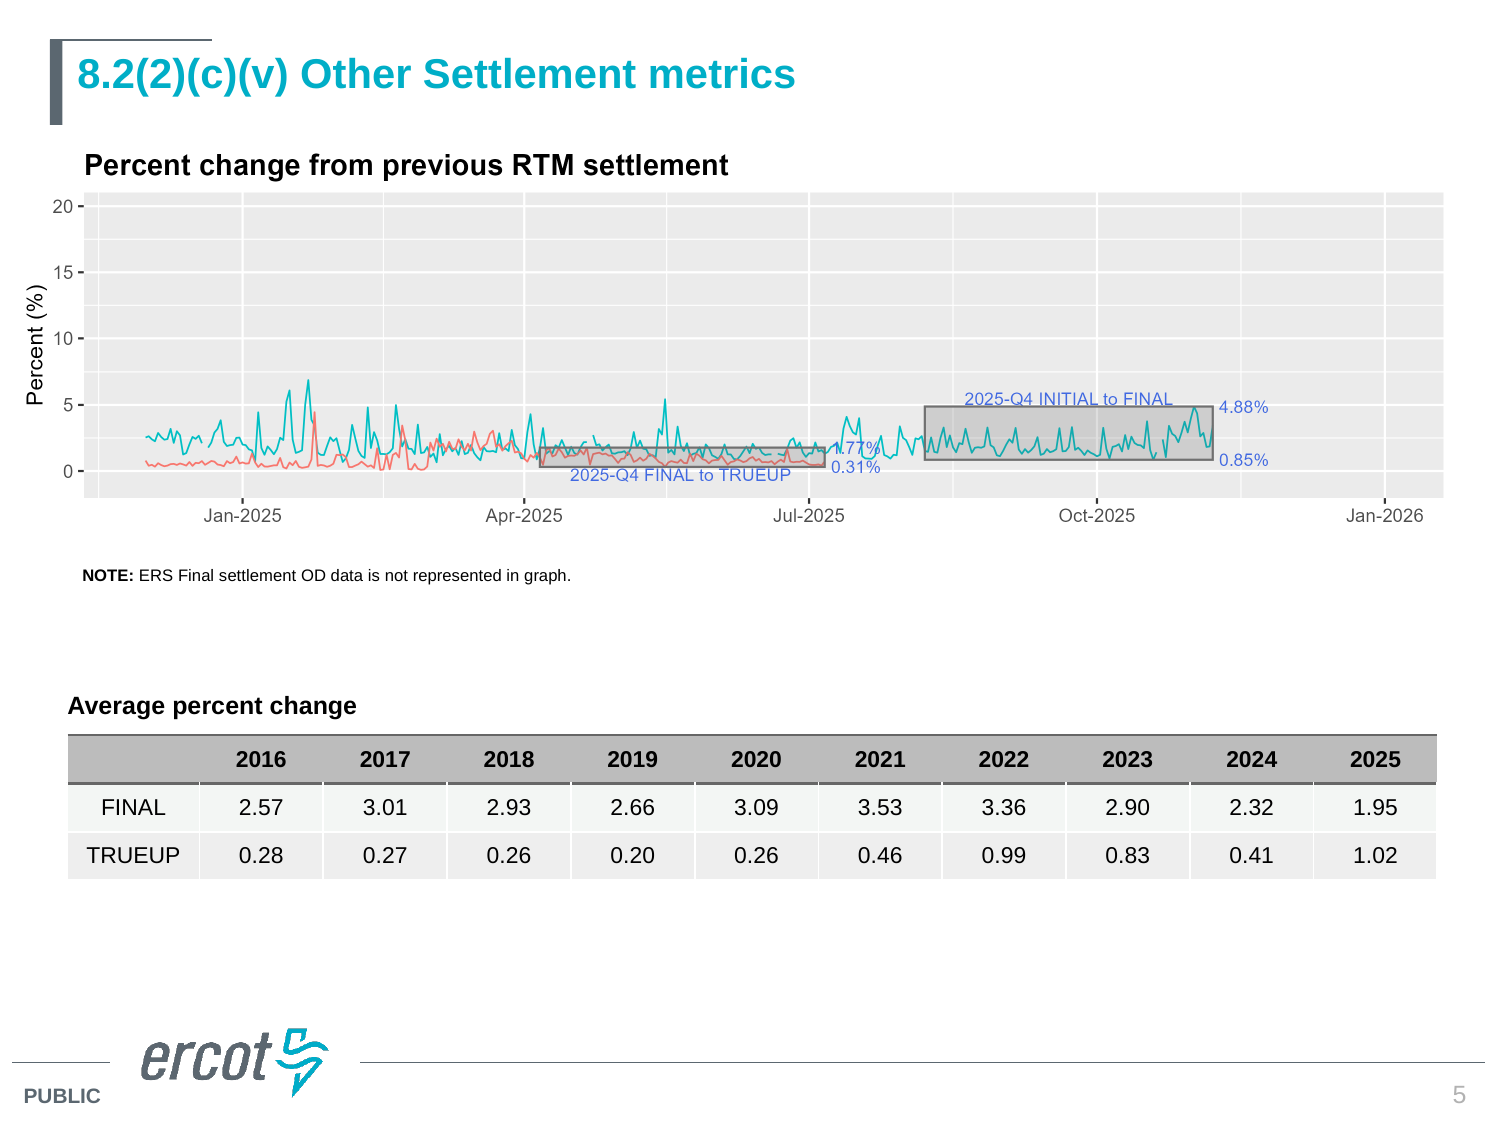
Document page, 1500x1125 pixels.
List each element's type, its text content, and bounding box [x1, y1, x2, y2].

table_header 2017 [323, 736, 447, 782]
table_cell 3.09 [696, 785, 818, 831]
table_header [68, 736, 200, 782]
text_box Average percent change [24, 682, 400, 728]
table_cell 0.20 [572, 833, 694, 879]
table_cell 0.27 [324, 833, 446, 879]
table_cell 0.41 [1191, 833, 1313, 879]
table_header 2016 [200, 736, 323, 782]
table_header 2020 [695, 736, 818, 782]
table_cell 1.95 [1314, 785, 1436, 831]
table_cell 1.02 [1314, 833, 1436, 879]
table_header 2023 [1066, 736, 1190, 782]
table_header 2024 [1190, 736, 1314, 782]
table_cell 2.90 [1067, 785, 1189, 831]
table_cell 0.26 [696, 833, 818, 879]
table_cell 0.99 [943, 833, 1065, 879]
picture [137, 1024, 332, 1100]
table_cell 2.93 [448, 785, 570, 831]
table_cell 3.36 [943, 785, 1065, 831]
table_cell 2.57 [200, 785, 322, 831]
table_header 2021 [818, 736, 942, 782]
table_cell 2.66 [572, 785, 694, 831]
table_cell 3.53 [819, 785, 941, 831]
table_header 2022 [942, 736, 1066, 782]
table_header 2025 [1314, 736, 1437, 782]
table_cell 2.32 [1191, 785, 1313, 831]
table_cell 3.01 [324, 785, 446, 831]
slide_number 5 [1437, 1076, 1475, 1112]
table_header 2019 [571, 736, 695, 782]
table_cell FINAL [68, 785, 199, 831]
table_cell 0.83 [1067, 833, 1189, 879]
table_header 2018 [447, 736, 571, 782]
text_box NOTE: ERS Final settlement OD data is not represented in graph. [67, 571, 605, 593]
table_cell 0.46 [819, 833, 941, 879]
table_cell TRUEUP [68, 833, 199, 879]
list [14, 142, 1456, 563]
table_cell 0.28 [200, 833, 322, 879]
table_cell 0.26 [448, 833, 570, 879]
title 8.2(2)(c)(v) Other Settlement metrics [62, 39, 1450, 140]
